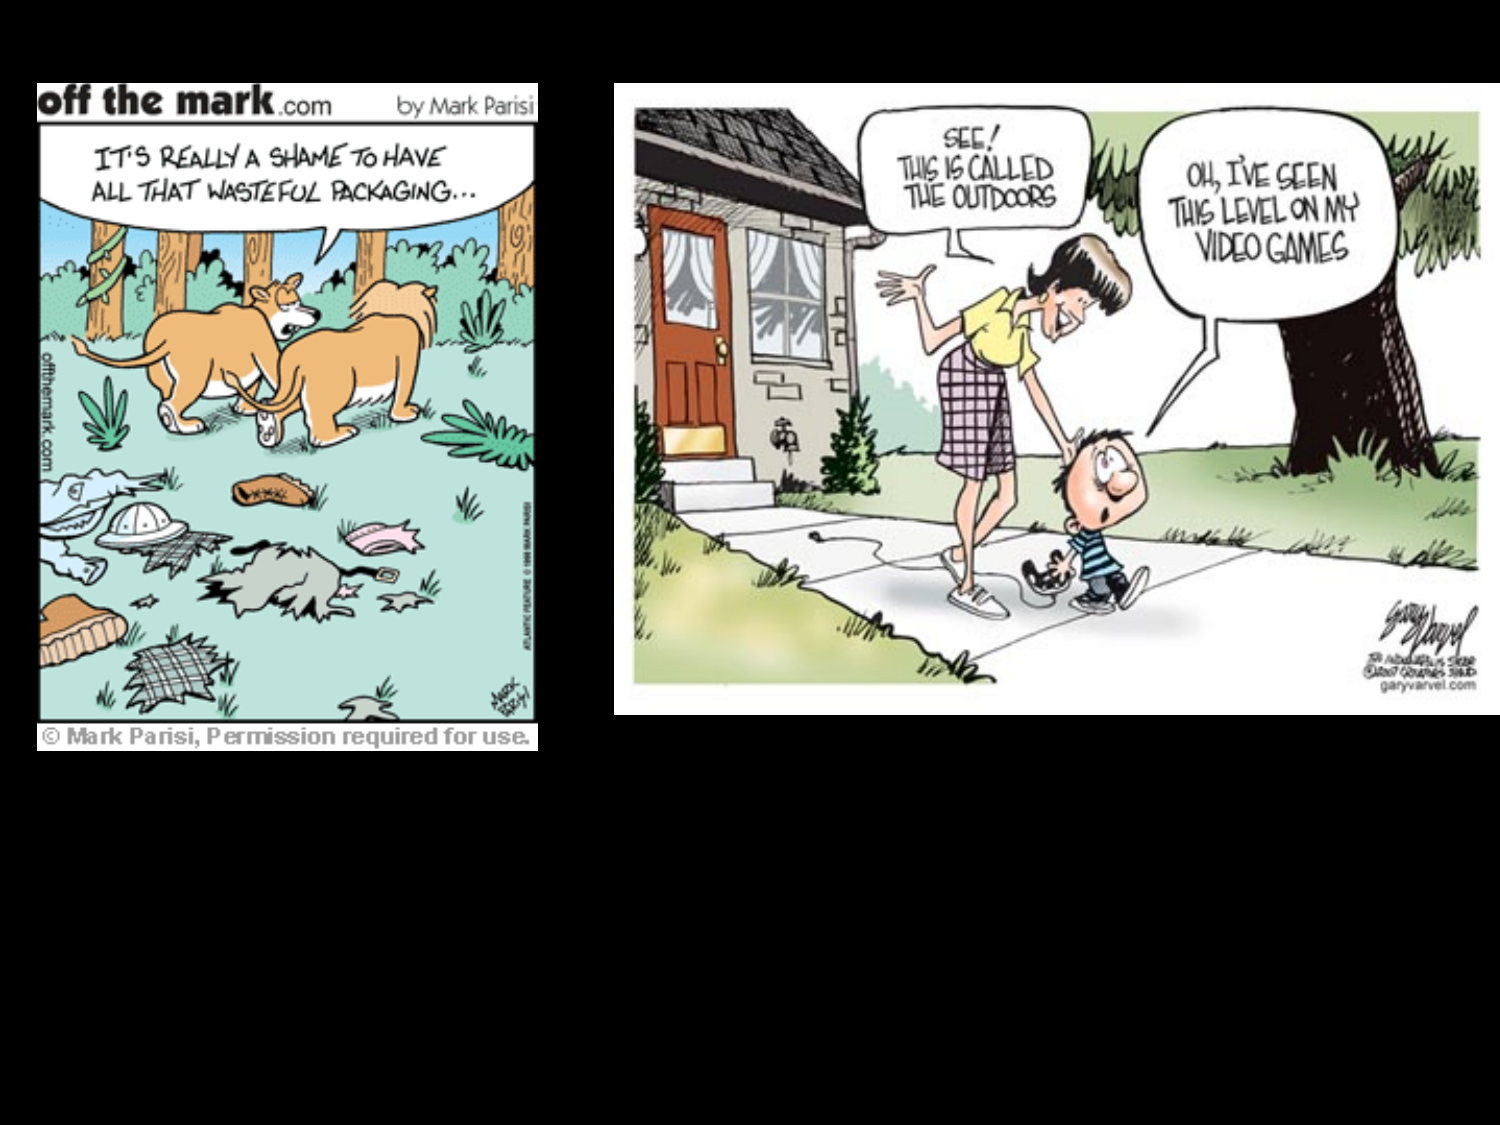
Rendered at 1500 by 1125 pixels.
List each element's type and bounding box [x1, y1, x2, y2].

picture [614, 83, 1500, 716]
picture [37, 83, 538, 751]
